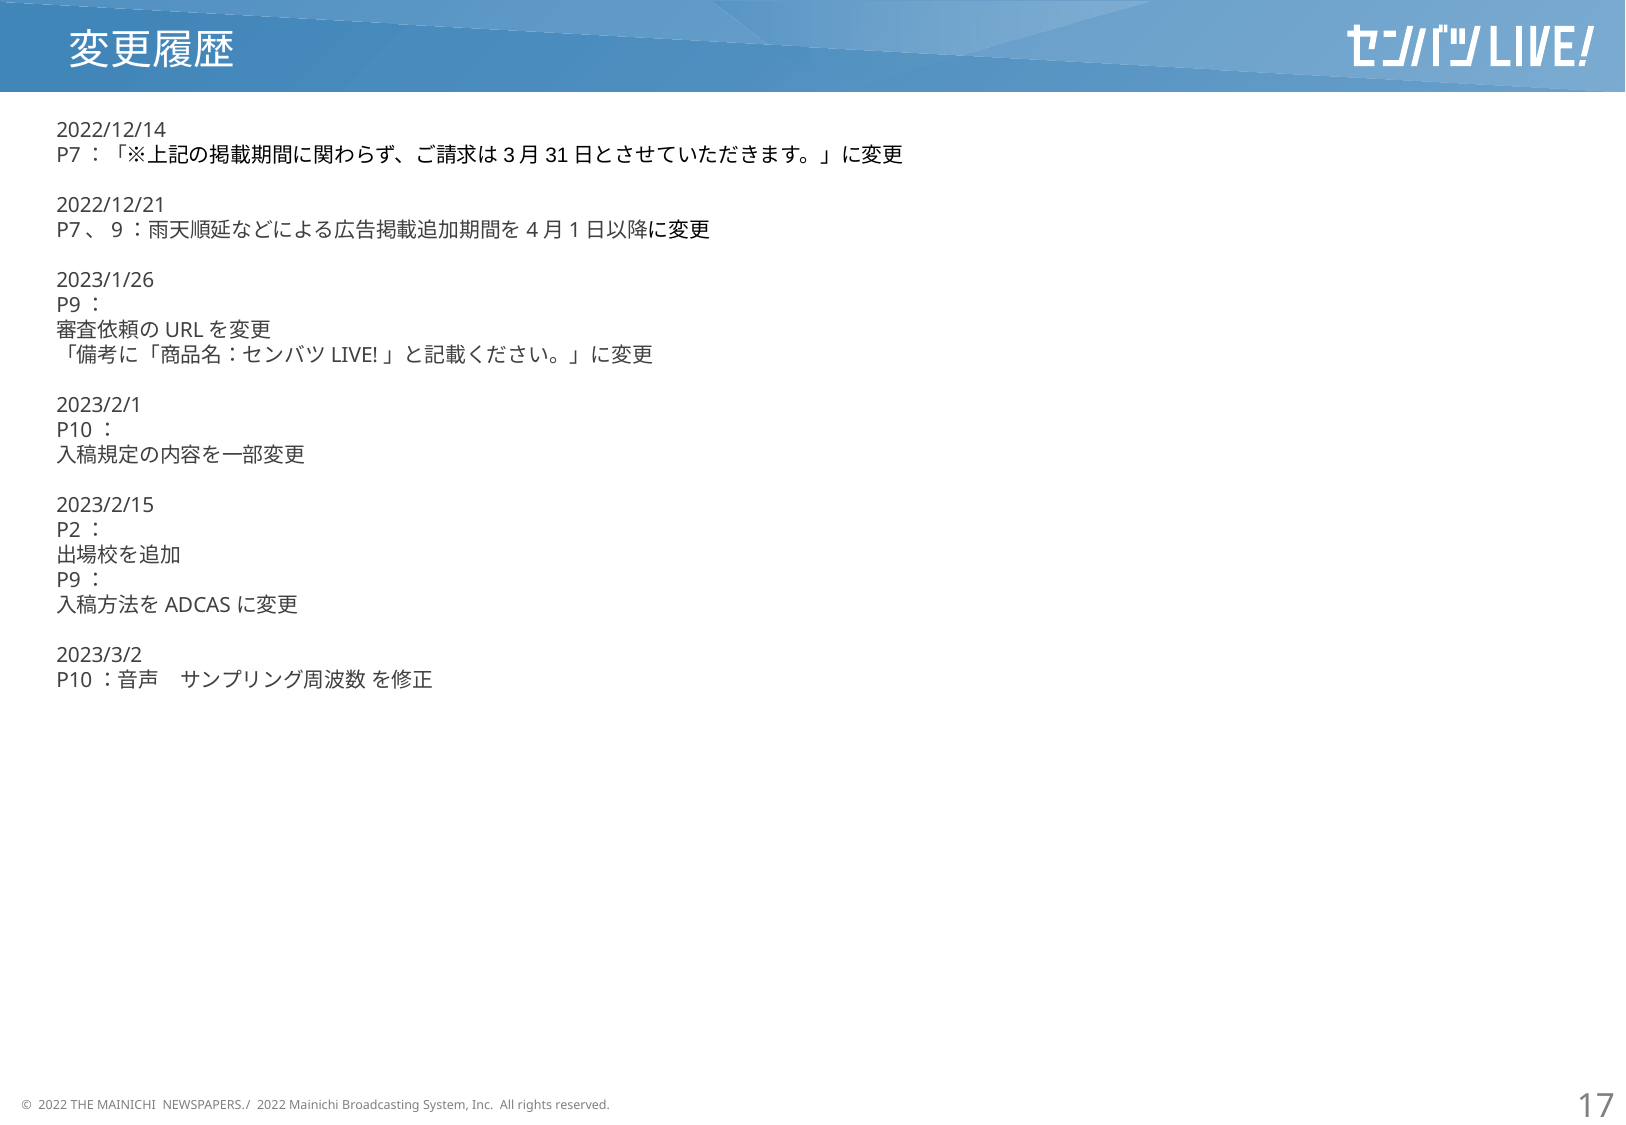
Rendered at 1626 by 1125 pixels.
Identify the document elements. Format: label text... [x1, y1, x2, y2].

text_box 変更履歴 [53, 15, 1450, 81]
text_box 2022/12/14 P7：「※上記の掲載期間に関わらず、ご請求は3月31日とさせていただきます。」に変更 2022/12/21 P7、9：雨天順延などによる広告掲載追加期間を4月1日以降に変更 2023/1/26 P9： 審査依頼のURLを変更 「備考に「商品名：センバツLIVE!」と記載ください。」に変更 2023/2/1 P10： 入稿規定の内容を一部変更 2023/2/15 P2： 出場校を追加 P9： 入稿方法をADCASに変更 2023/3/2 P10：音声 サンプリング周波数 を修正 [41, 109, 1557, 724]
